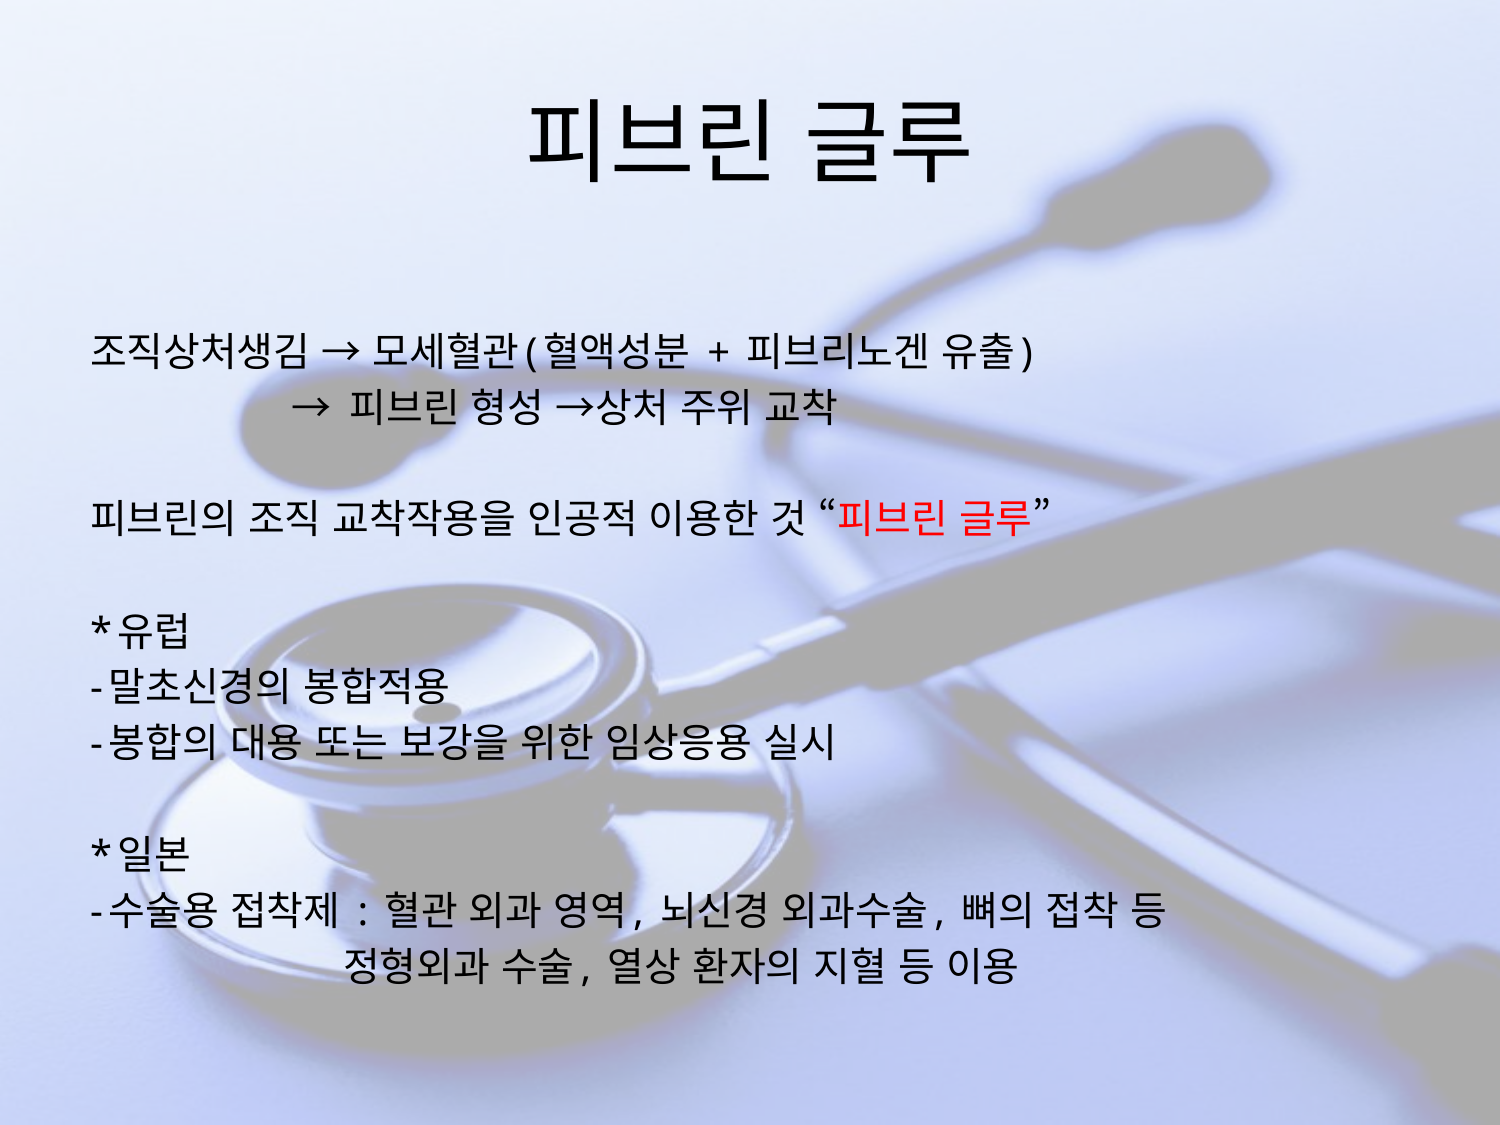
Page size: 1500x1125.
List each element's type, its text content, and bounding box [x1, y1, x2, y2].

list 조직상처생김 → 모세혈관(혈액성분 + 피브리노겐 유출) → 피브린 형성 →상처 주위 교착 피브린의 조직 교착작용을 인공적 이용한 것 “피브린 글루” *유럽 -말초신경의 봉합적용 -봉합의 대용 또는 보강을 위한 임상응용 실시 *일본 -수술용 접착제 : 혈관 외과 영역, 뇌신경 외과수술, 뼈의 접착 등 정형외과 수술, 열상 환자의 지혈 등 이용 [75, 262, 1425, 1005]
title 피브린 글루 [75, 45, 1425, 233]
